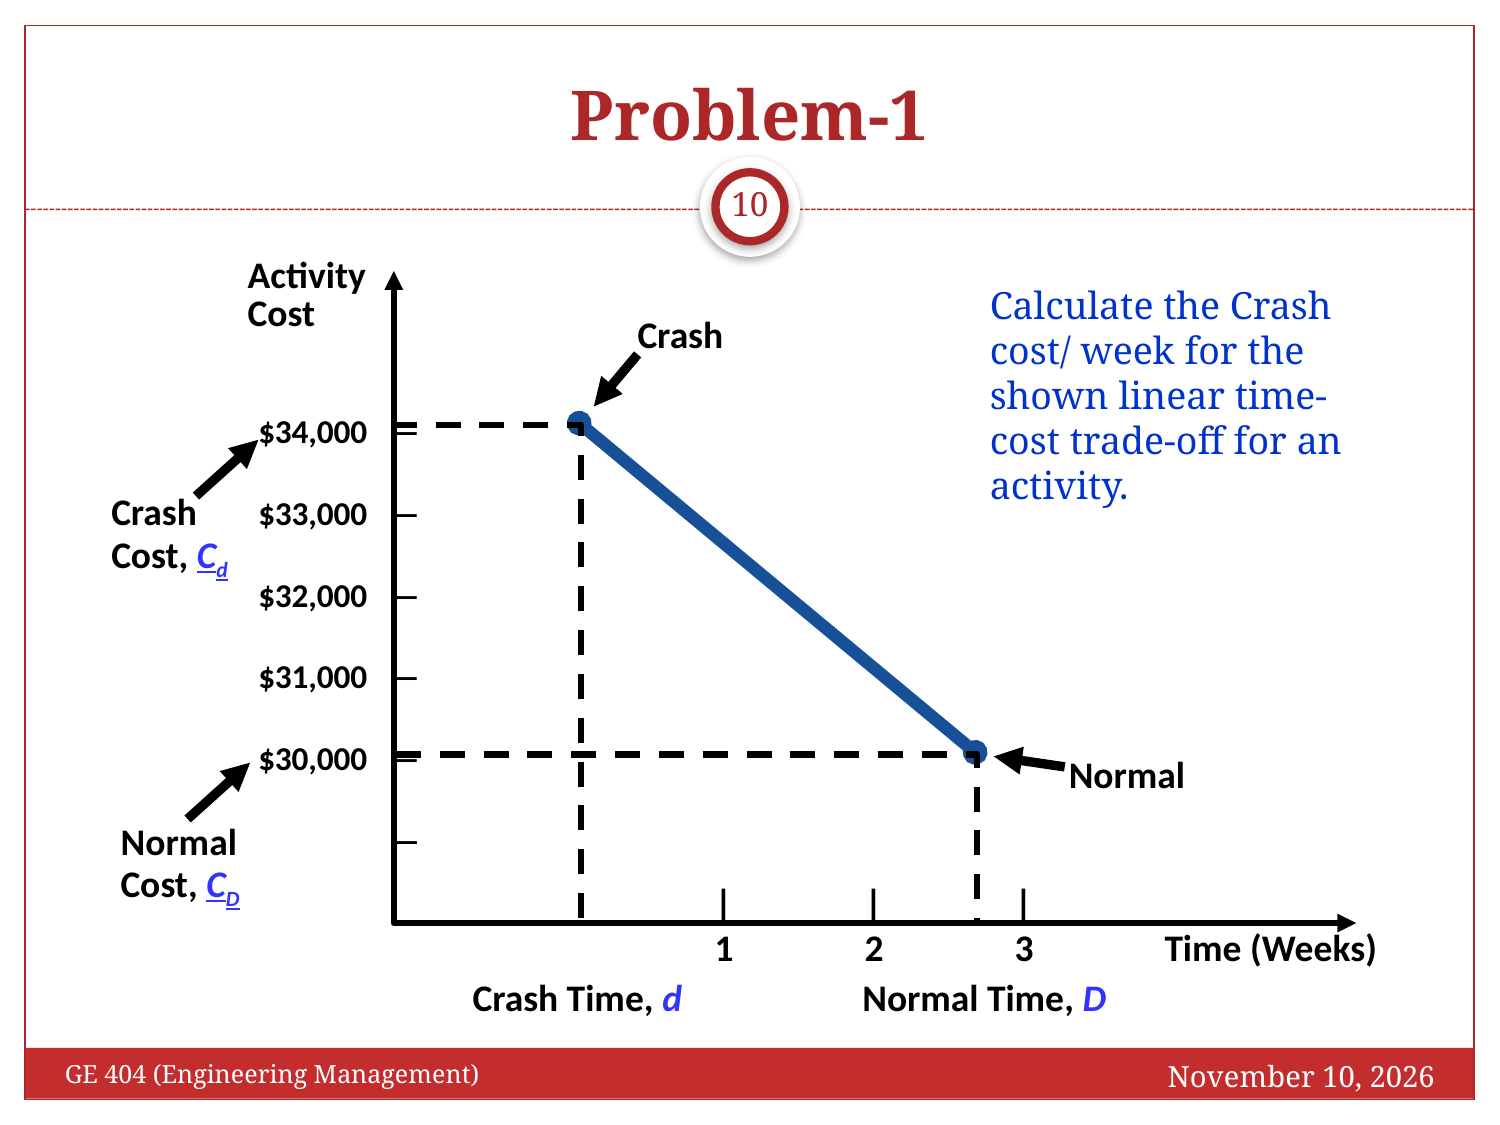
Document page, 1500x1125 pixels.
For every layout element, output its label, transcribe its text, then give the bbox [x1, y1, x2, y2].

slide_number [950, 1050, 1450, 1111]
slide_number 10 [712, 169, 788, 243]
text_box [391, 422, 586, 436]
title Problem-1 [49, 37, 1450, 162]
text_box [96, 439, 1133, 1028]
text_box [232, 250, 1430, 977]
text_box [593, 310, 1224, 805]
footer GE 404 (Engineering Management) [50, 1051, 638, 1112]
